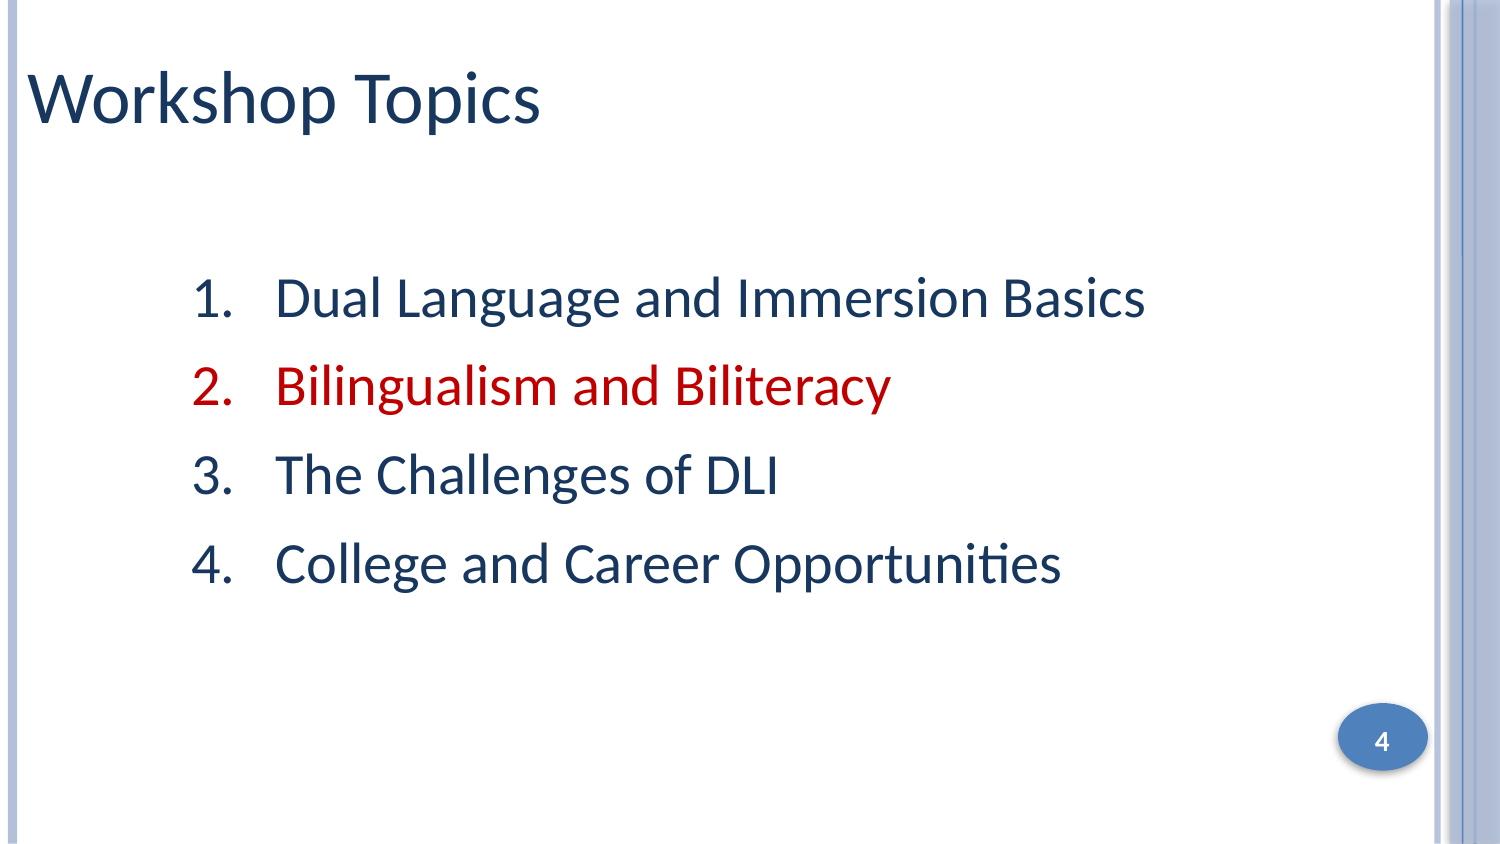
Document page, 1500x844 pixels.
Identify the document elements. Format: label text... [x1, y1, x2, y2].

slide_number 4 [1337, 707, 1428, 772]
text_box Dual Language and Immersion Basics Bilingualism and Biliteracy The Challenges of DLI College and Career Opportunities [176, 251, 1162, 683]
text_box Workshop Topics [12, 40, 1122, 146]
